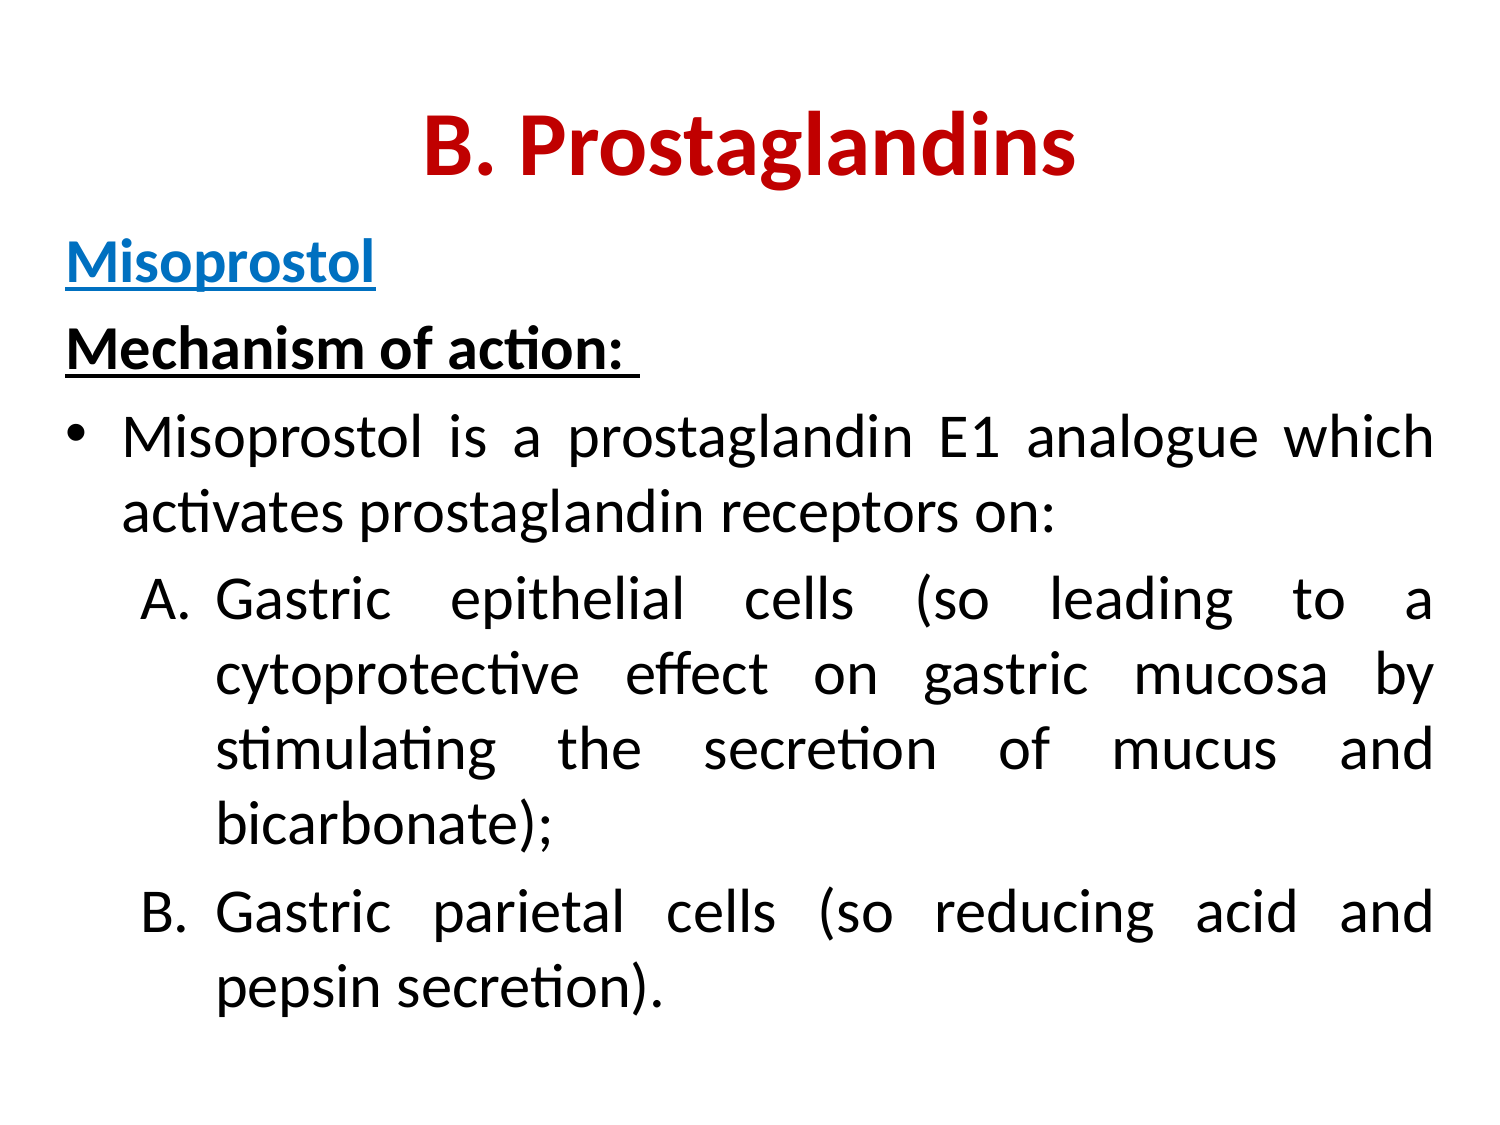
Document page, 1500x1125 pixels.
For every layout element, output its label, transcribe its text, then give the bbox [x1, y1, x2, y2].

list Misoprostol Mechanism of action: Misoprostol is a prostaglandin E1 analogue which activates prostaglandin receptors on: Gastric epithelial cells (so leading to a cytoprotective effect on gastric mucosa by stimulating the secretion of mucus and bicarbonate); Gastric parietal cells (so reducing acid and pepsin secretion). [50, 212, 1450, 1005]
title B. Prostaglandins [75, 45, 1425, 212]
